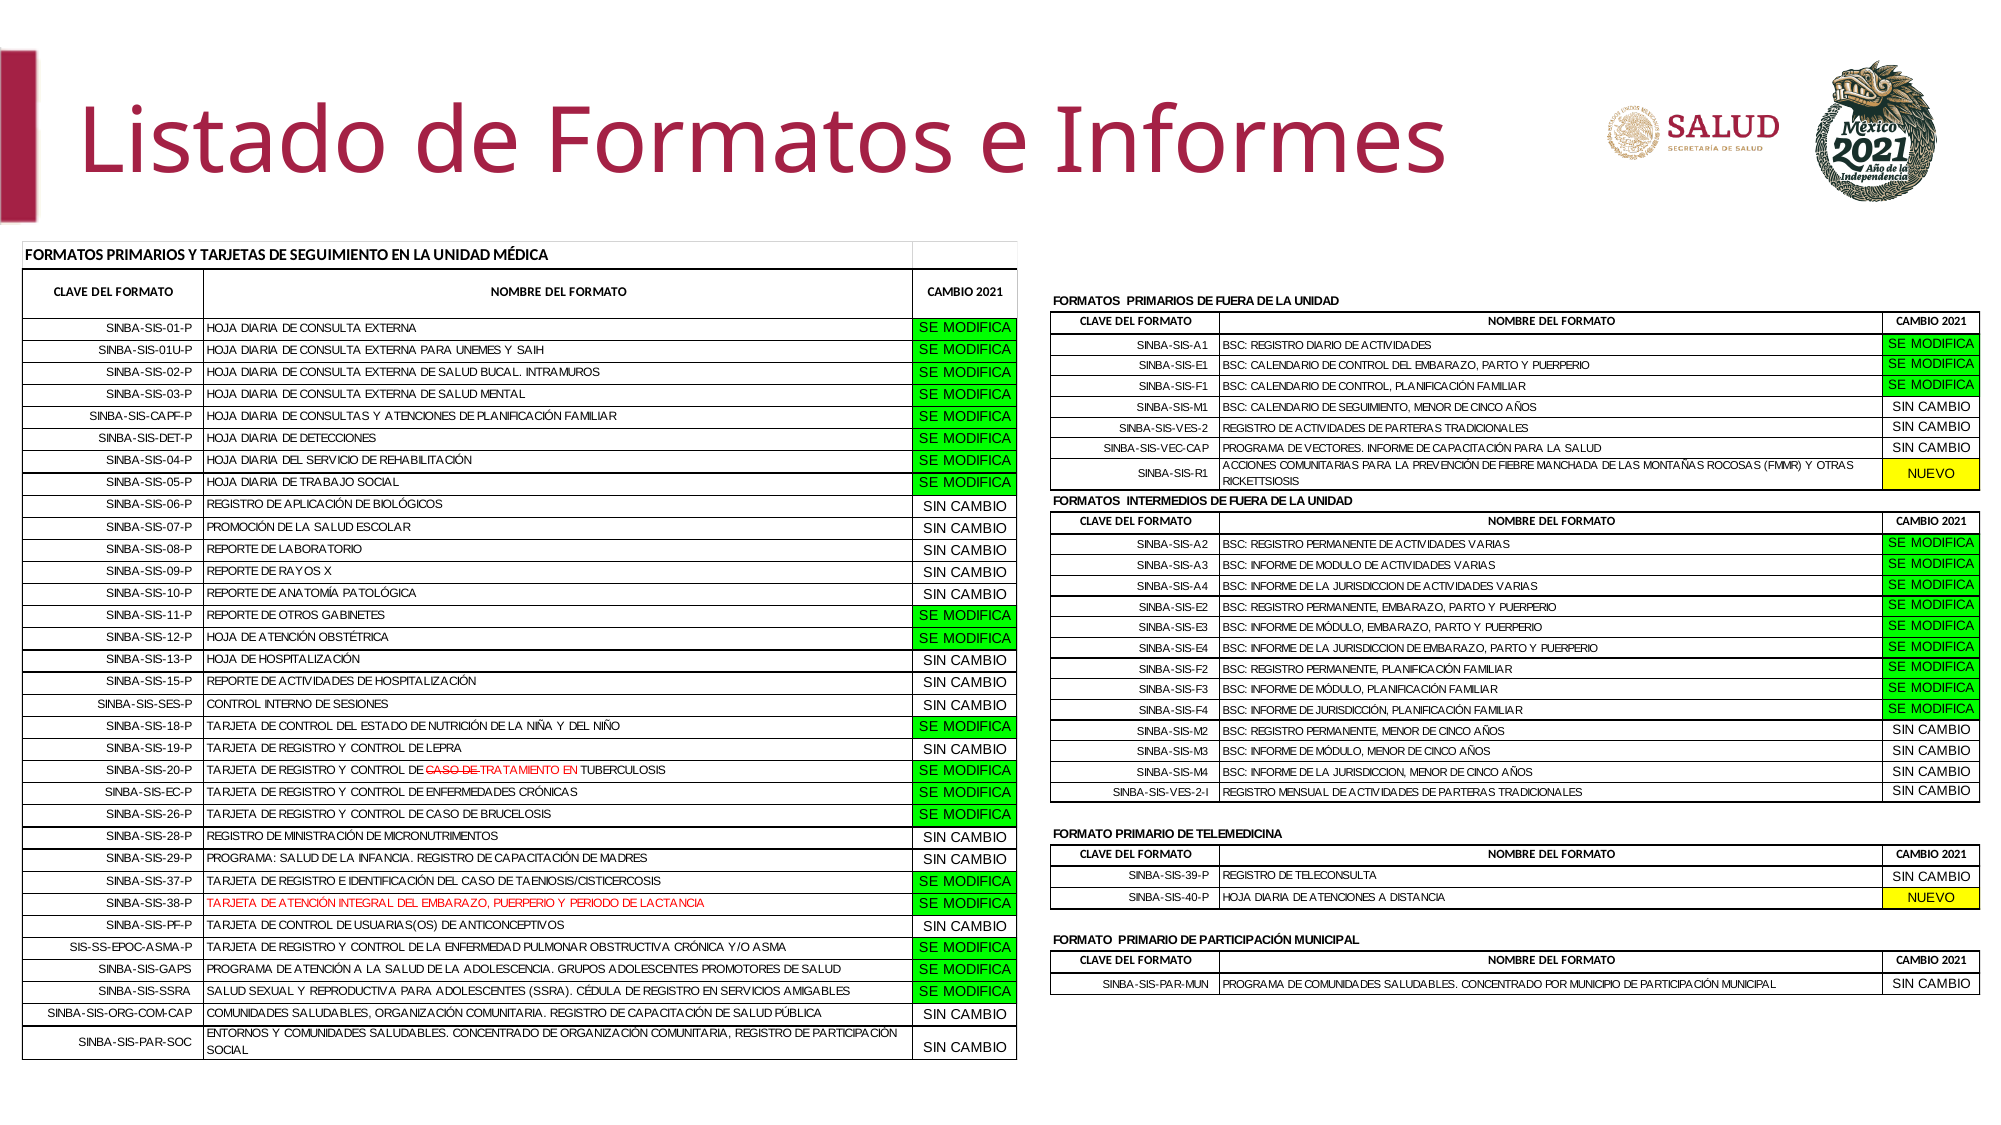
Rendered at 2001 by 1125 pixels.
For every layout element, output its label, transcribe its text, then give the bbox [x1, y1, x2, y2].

picture [1049, 290, 1982, 996]
text_box Listado de Formatos e Informes [62, 33, 1937, 252]
picture [21, 241, 1019, 1061]
picture [0, 47, 41, 225]
